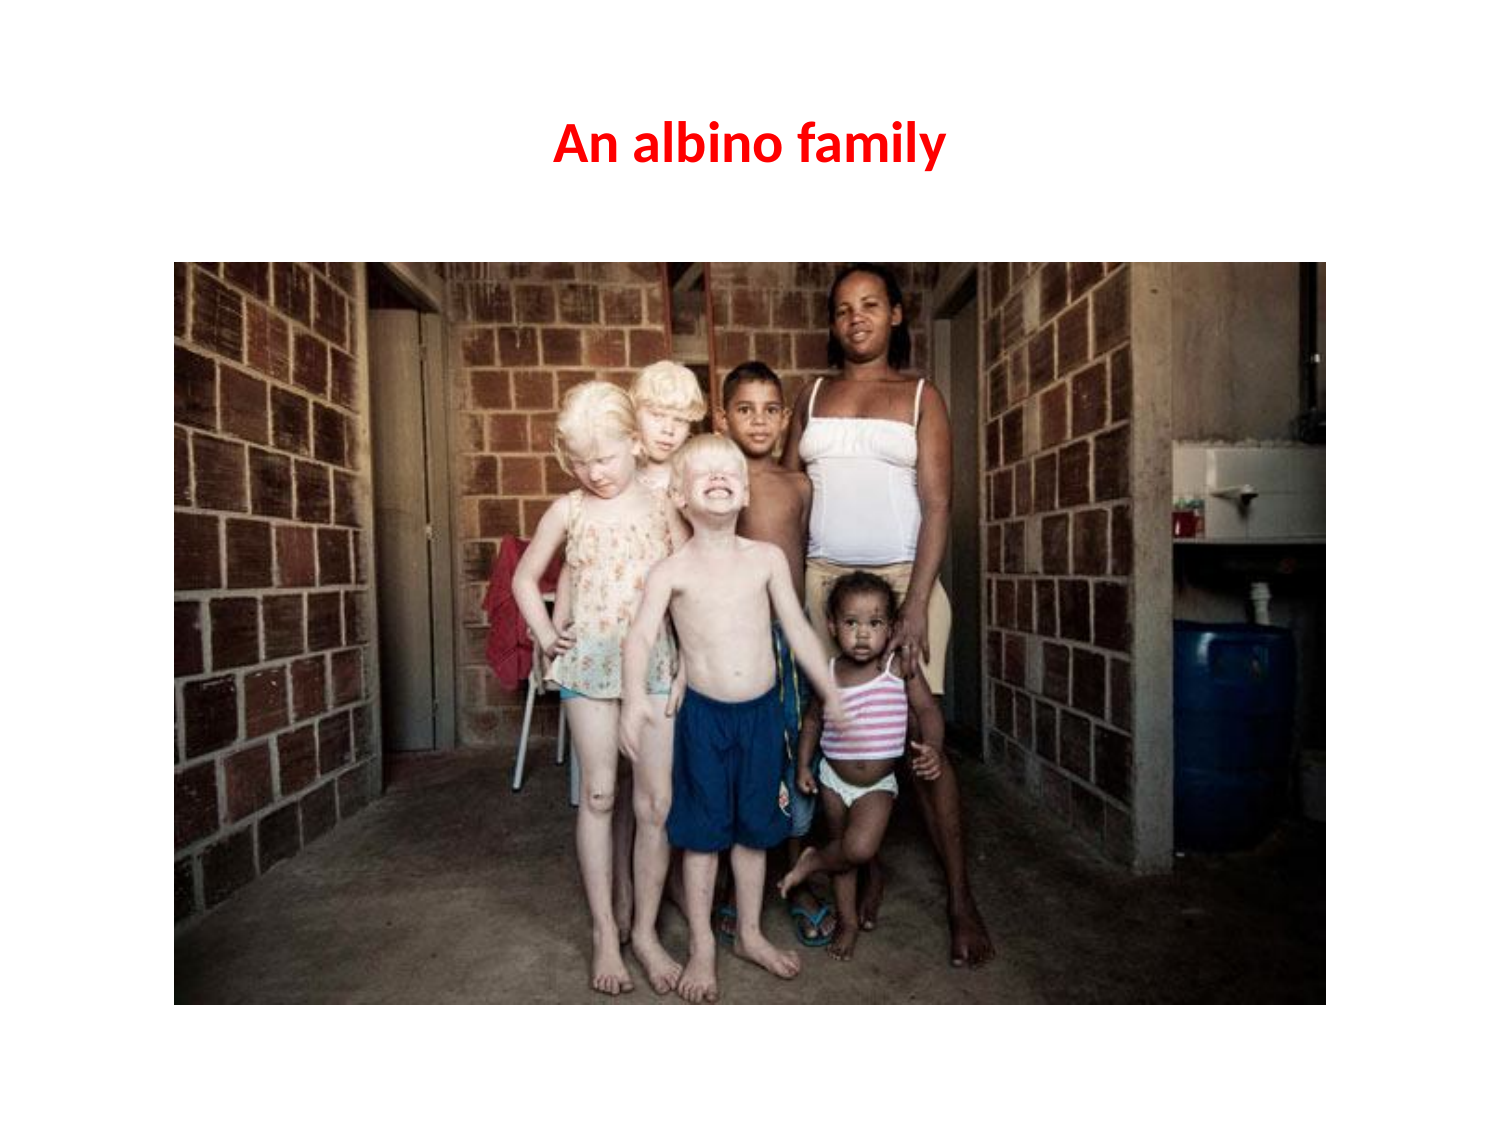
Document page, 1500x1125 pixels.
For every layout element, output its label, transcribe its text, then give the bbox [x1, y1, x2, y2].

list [174, 262, 1326, 1006]
title An albino family [75, 45, 1425, 233]
